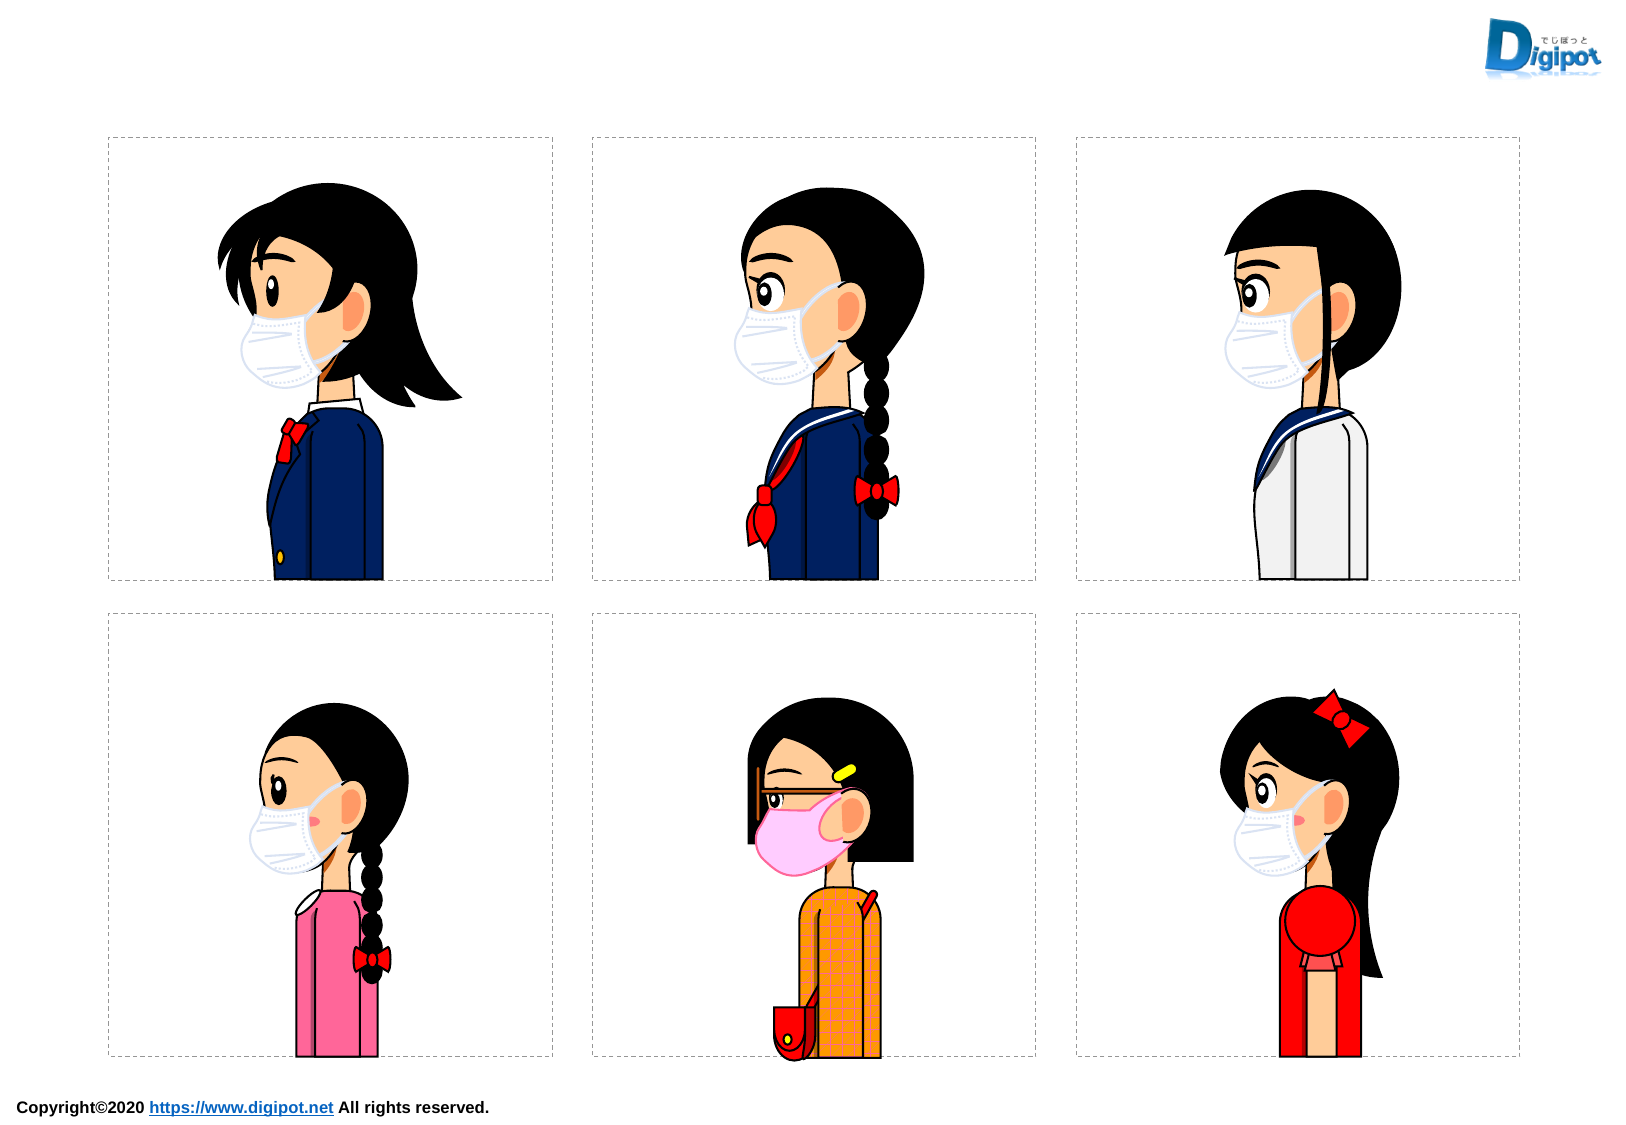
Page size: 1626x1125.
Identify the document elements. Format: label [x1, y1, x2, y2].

text_box [748, 698, 913, 1061]
text_box [1220, 691, 1399, 1057]
text_box [1225, 191, 1402, 580]
text_box [250, 704, 408, 1057]
text_box [734, 168, 915, 580]
text_box [200, 173, 461, 580]
picture [1485, 18, 1602, 82]
